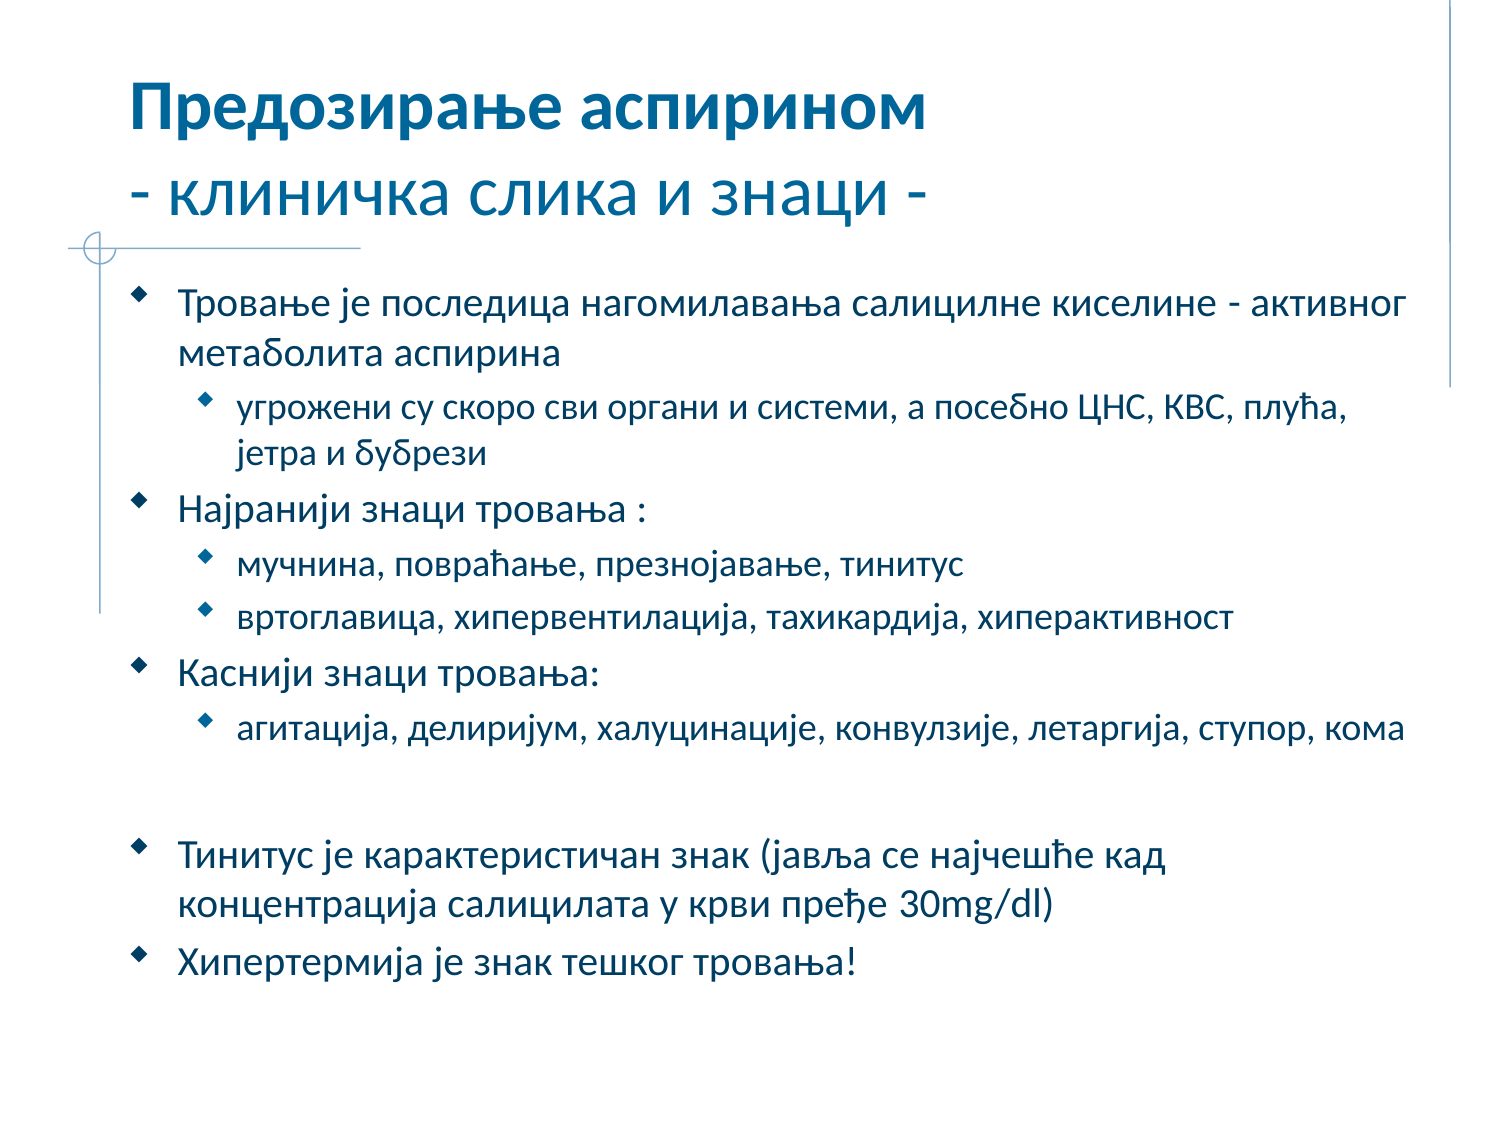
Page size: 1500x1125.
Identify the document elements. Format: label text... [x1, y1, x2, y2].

list Тровање је последица нагомилавања салицилне киселине - активног метаболита аспирина угрожени су скоро сви органи и системи, а посебно ЦНС, КВС, плућа, јетра и бубрези Најранији знаци тровања : мучнина, повраћање, презнојавање, тинитус вртоглавица, хипервентилација, тахикардија, хиперактивност Каснији знаци тровања: агитација, делиријум, халуцинације, конвулзије, летаргија, ступор, кома Тинитус је карактеристичан знак (јавља се најчешће кад концентрација салицилата у крви пређе 30mg/dl) Хипертермија је знак тешког тровања! [111, 266, 1436, 1036]
title Предозирање аспирином - клиничка слика и знаци - [113, 49, 1436, 238]
